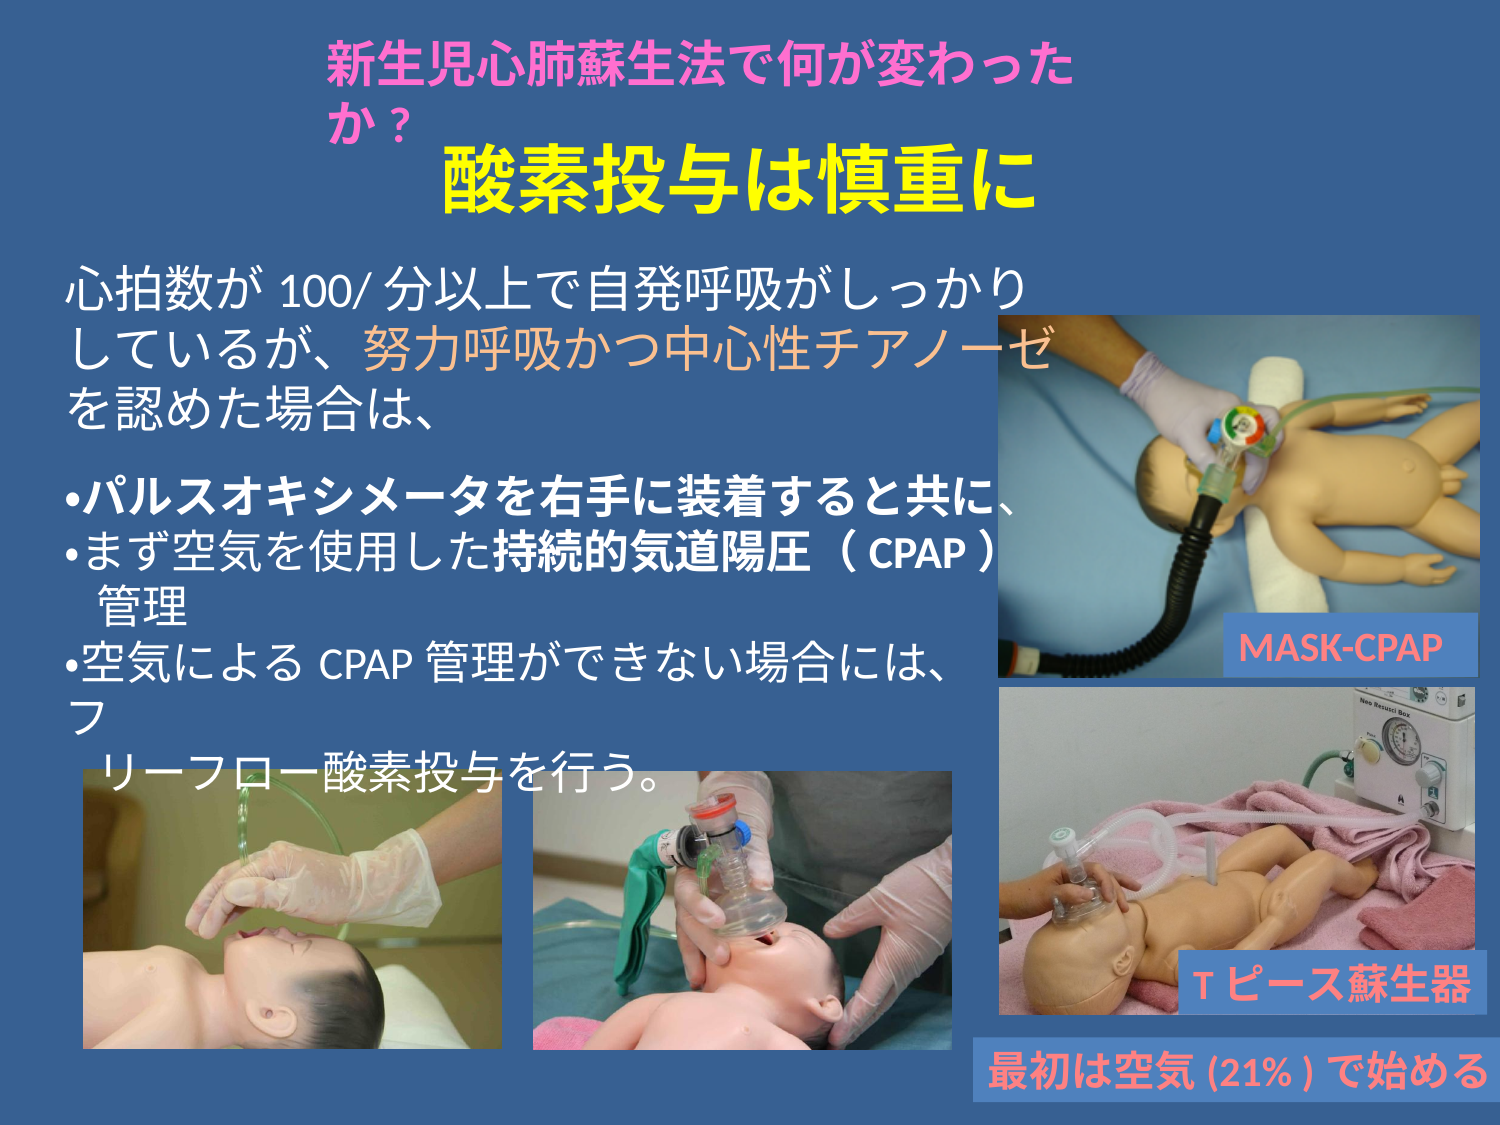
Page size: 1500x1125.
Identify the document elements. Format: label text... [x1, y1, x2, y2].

text_box 心拍数が100/分以上で自発呼吸がしっかり しているが、努力呼吸かつ中心性チアノーゼ を認めた場合は、 ・パルスオキシメータを右手に装着すると共に、 ・まず空気を使用した持続的気道陽圧（CPAP） 管理 [50, 249, 1450, 700]
picture [999, 687, 1476, 1016]
text_box 最初は空気(21% )で始める [973, 1037, 1500, 1103]
picture [533, 771, 952, 1051]
slide_number 10 [1074, 1042, 1425, 1103]
text_box 新生児心肺蘇生法で何が変わったか? [311, 24, 1175, 160]
picture [998, 315, 1480, 678]
text_box 酸素投与は慎重に [427, 160, 1074, 230]
picture [83, 769, 502, 1049]
text_box ・空気によるCPAP管理ができない場合には、フ リーフロー酸素投与を行う。 [50, 626, 988, 857]
text_box Tピース蘇生器 [1479, 950, 1488, 1015]
